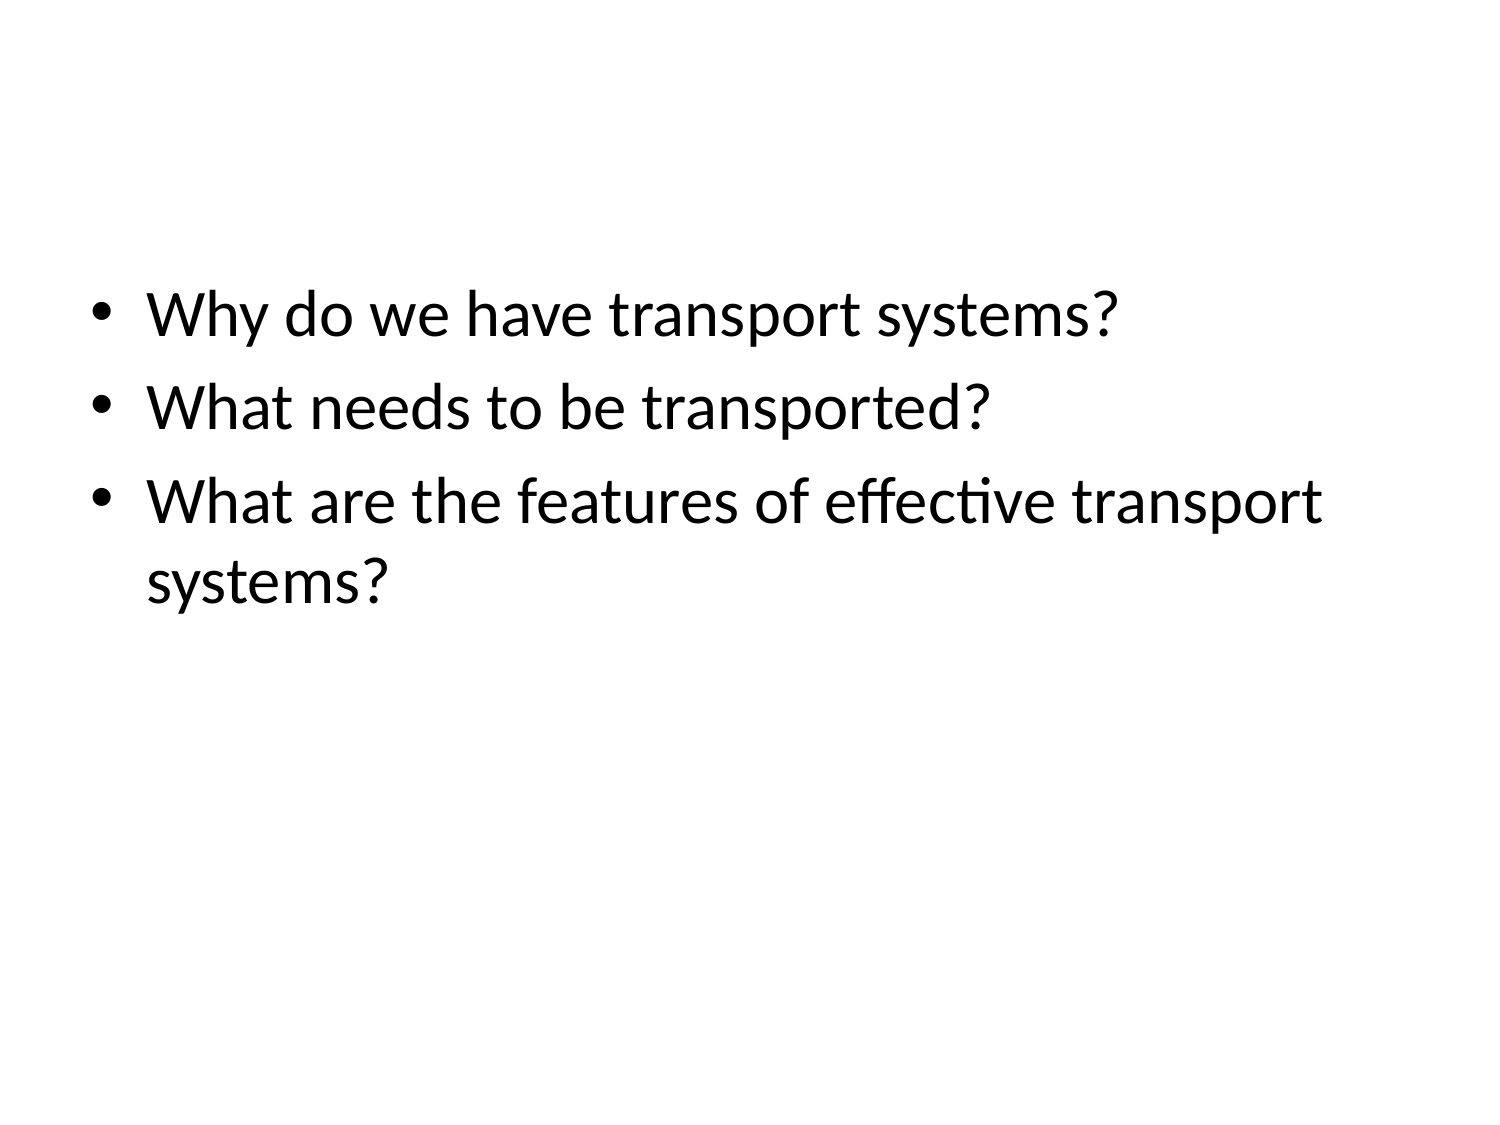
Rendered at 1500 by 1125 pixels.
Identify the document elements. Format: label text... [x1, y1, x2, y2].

list Why do we have transport systems? What needs to be transported? What are the features of effective transport systems? [75, 262, 1425, 1005]
